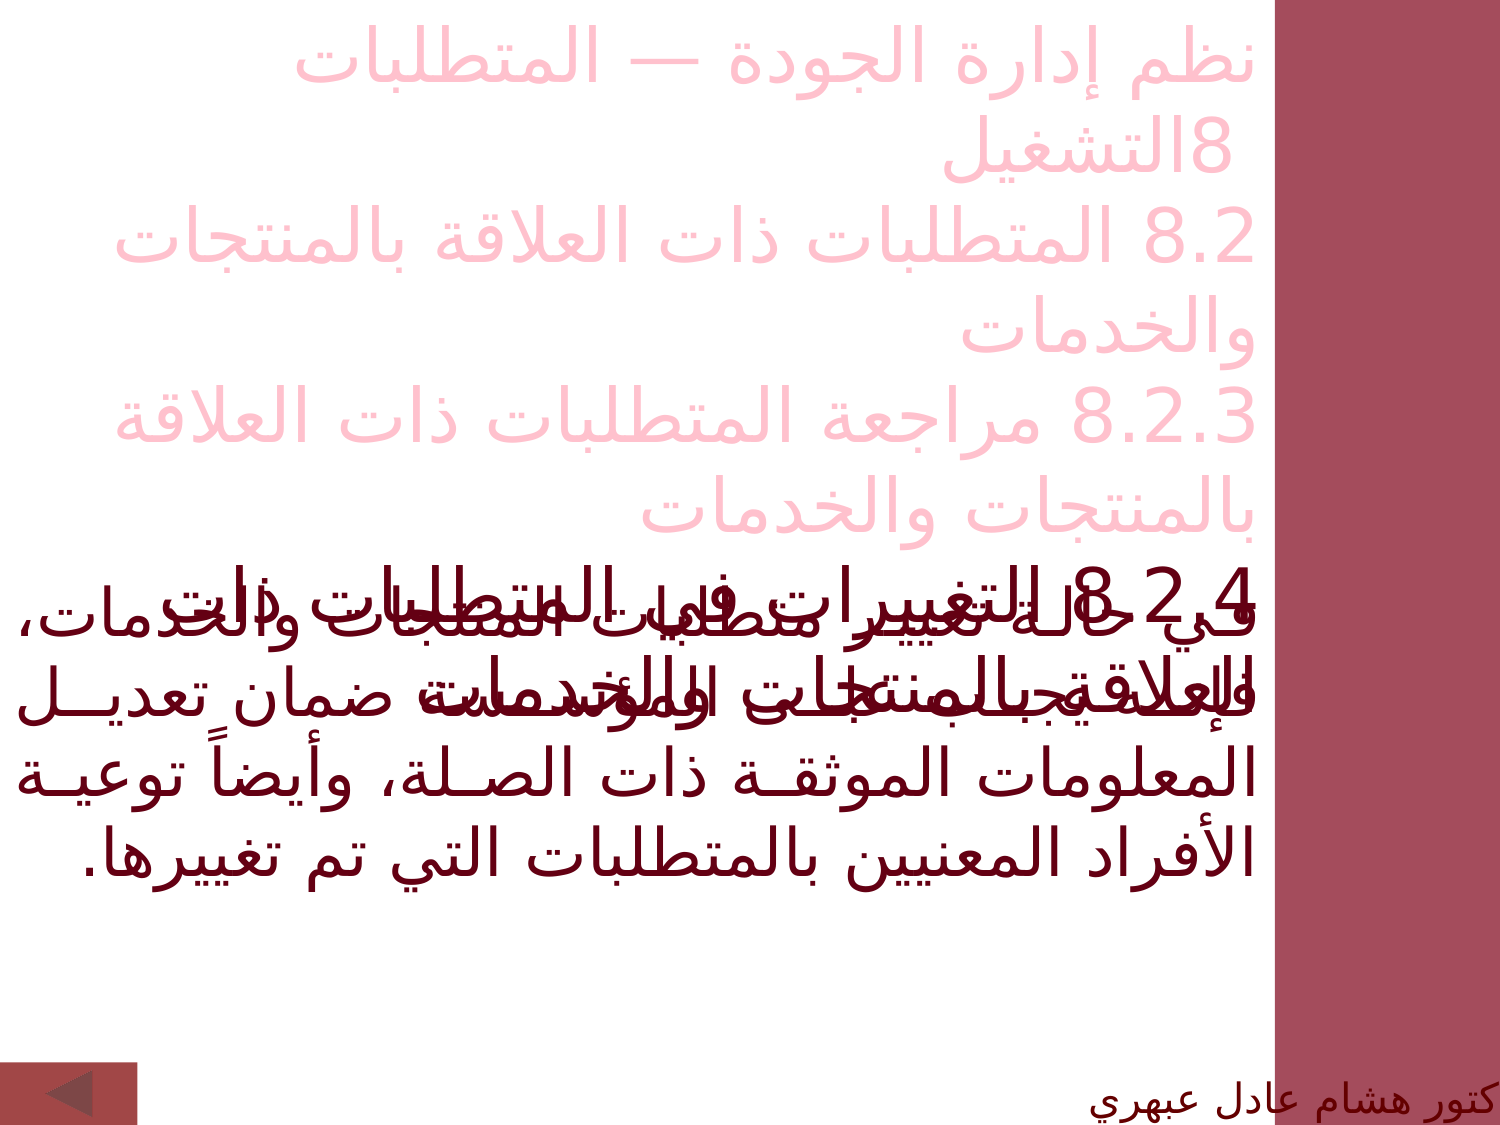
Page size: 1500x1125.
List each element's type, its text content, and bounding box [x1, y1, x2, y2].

text_box في حالة تغيير متطلبات المنتجات والخدمات، فإنه يجب على المؤسسة ضمان تعديل المعلومات الموثقة ذات الصلة، وأيضاً توعية الأفراد المعنيين بالمتطلبات التي تم تغييرها. [0, 562, 1275, 897]
text_box الدكتور هشام عادل عبهري [1073, 1064, 1500, 1125]
text_box نظم إدارة الجودة — المتطلبات 8التشغيل 8.2 المتطلبات ذات العلاقة بالمنتجات والخدمات 8.2.3 مراجعة المتطلبات ذات العلاقة بالمنتجات والخدمات 8.2.4 التغييرات في المتطلبات ذات العلاقة بالمنتجات والخدمات [0, 0, 1275, 562]
text_box [0, 1060, 140, 1125]
text_box [1273, 0, 1500, 1064]
